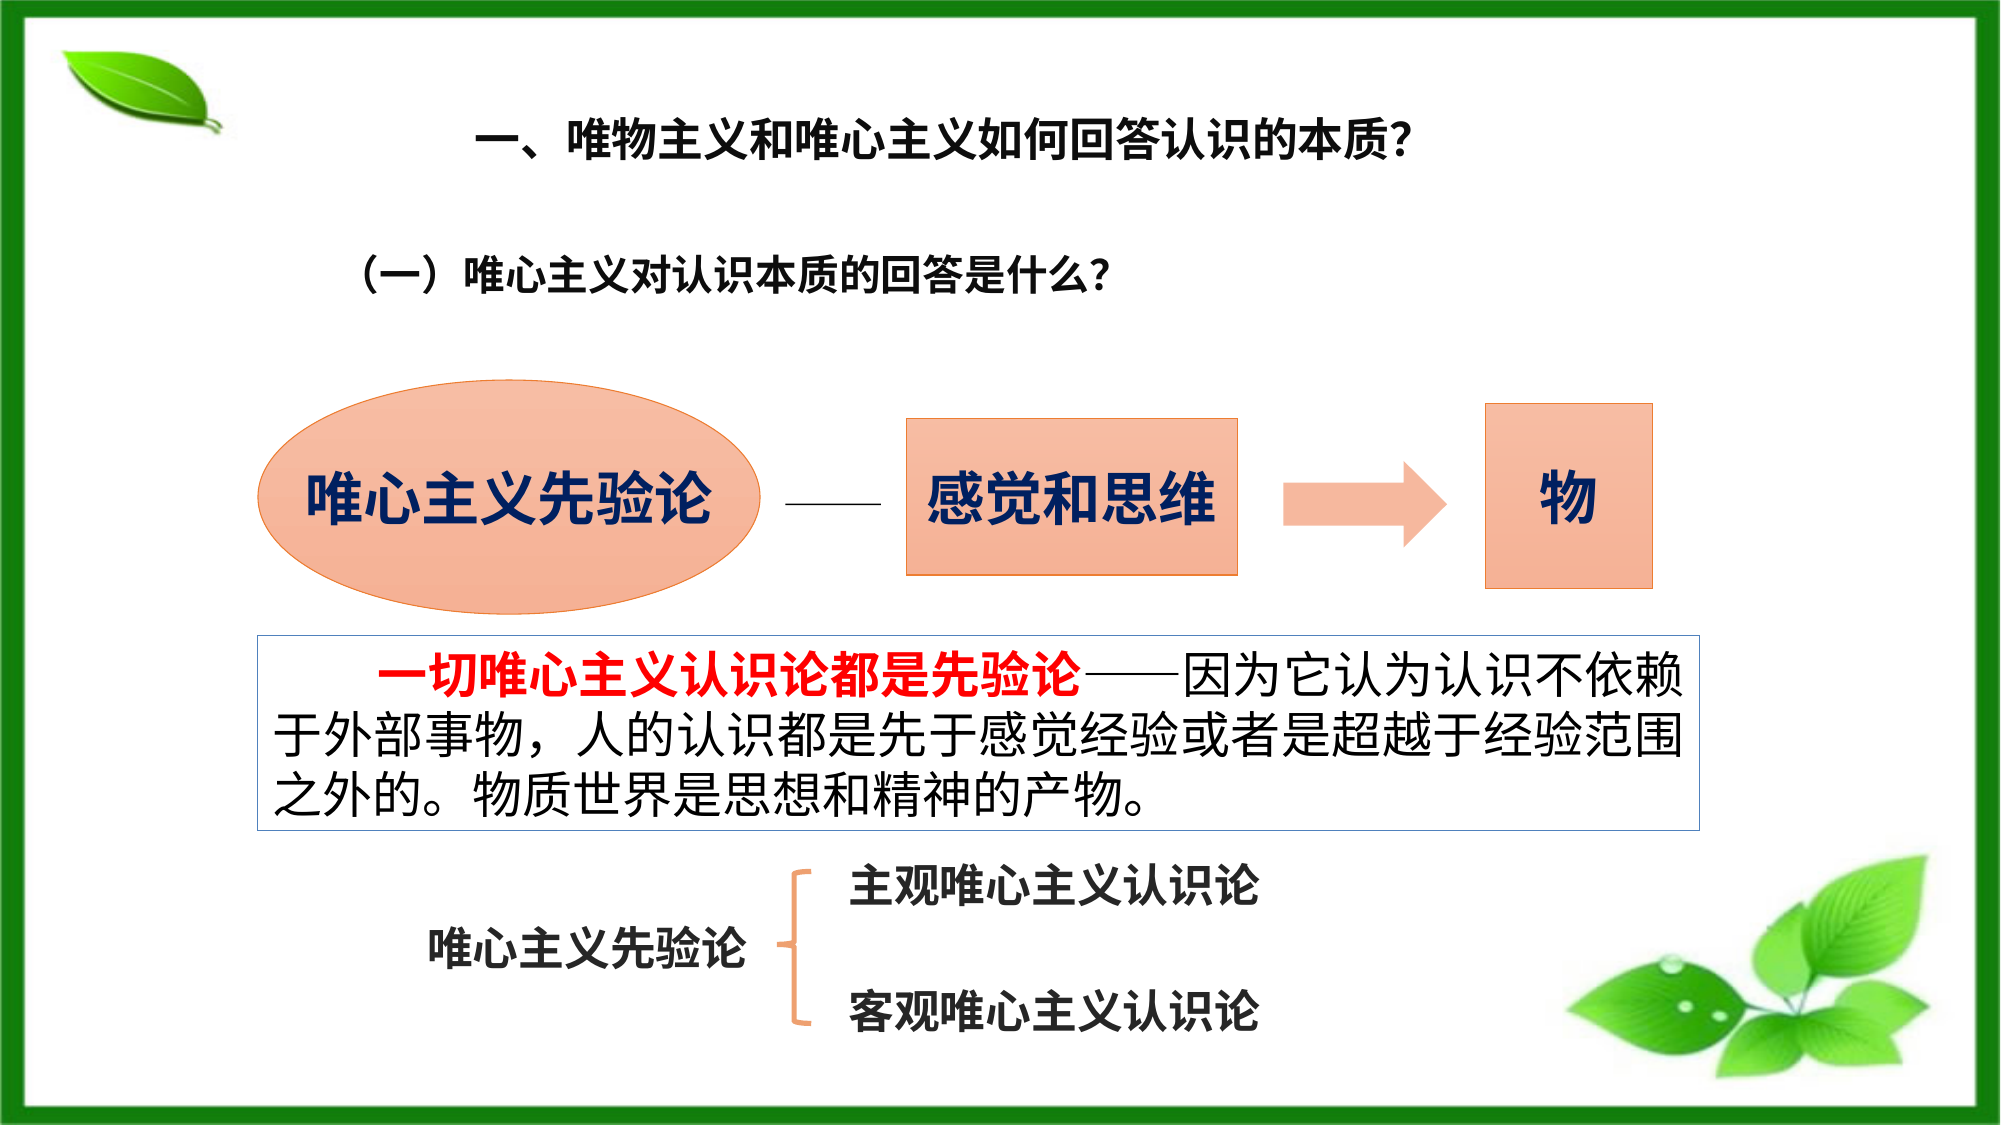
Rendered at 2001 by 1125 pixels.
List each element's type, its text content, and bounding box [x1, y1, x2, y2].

text_box 唯心主义先验论 [257, 380, 761, 615]
text_box 物 [1485, 403, 1653, 589]
text_box [776, 871, 812, 1024]
text_box 一、唯物主义和唯心主义如何回答认识的本质？ [257, 103, 1653, 229]
text_box 一切唯心主义认识论都是先验论——因为它认为认识不依赖于外部事物，人的认识都是先于感觉经验或者是超越于经验范围之外的。物质世界是思想和精神的产物。 [257, 635, 1700, 831]
text_box 唯心主义先验论 [412, 912, 777, 982]
text_box 感觉和思维 [906, 418, 1238, 576]
text_box [1284, 462, 1447, 546]
picture [0, 0, 2001, 1125]
text_box 主观唯心主义认识论 [833, 849, 1365, 920]
text_box 客观唯心主义认识论 [833, 975, 1365, 1045]
text_box （一）唯心主义对认识本质的回答是什么？ [323, 241, 1175, 306]
